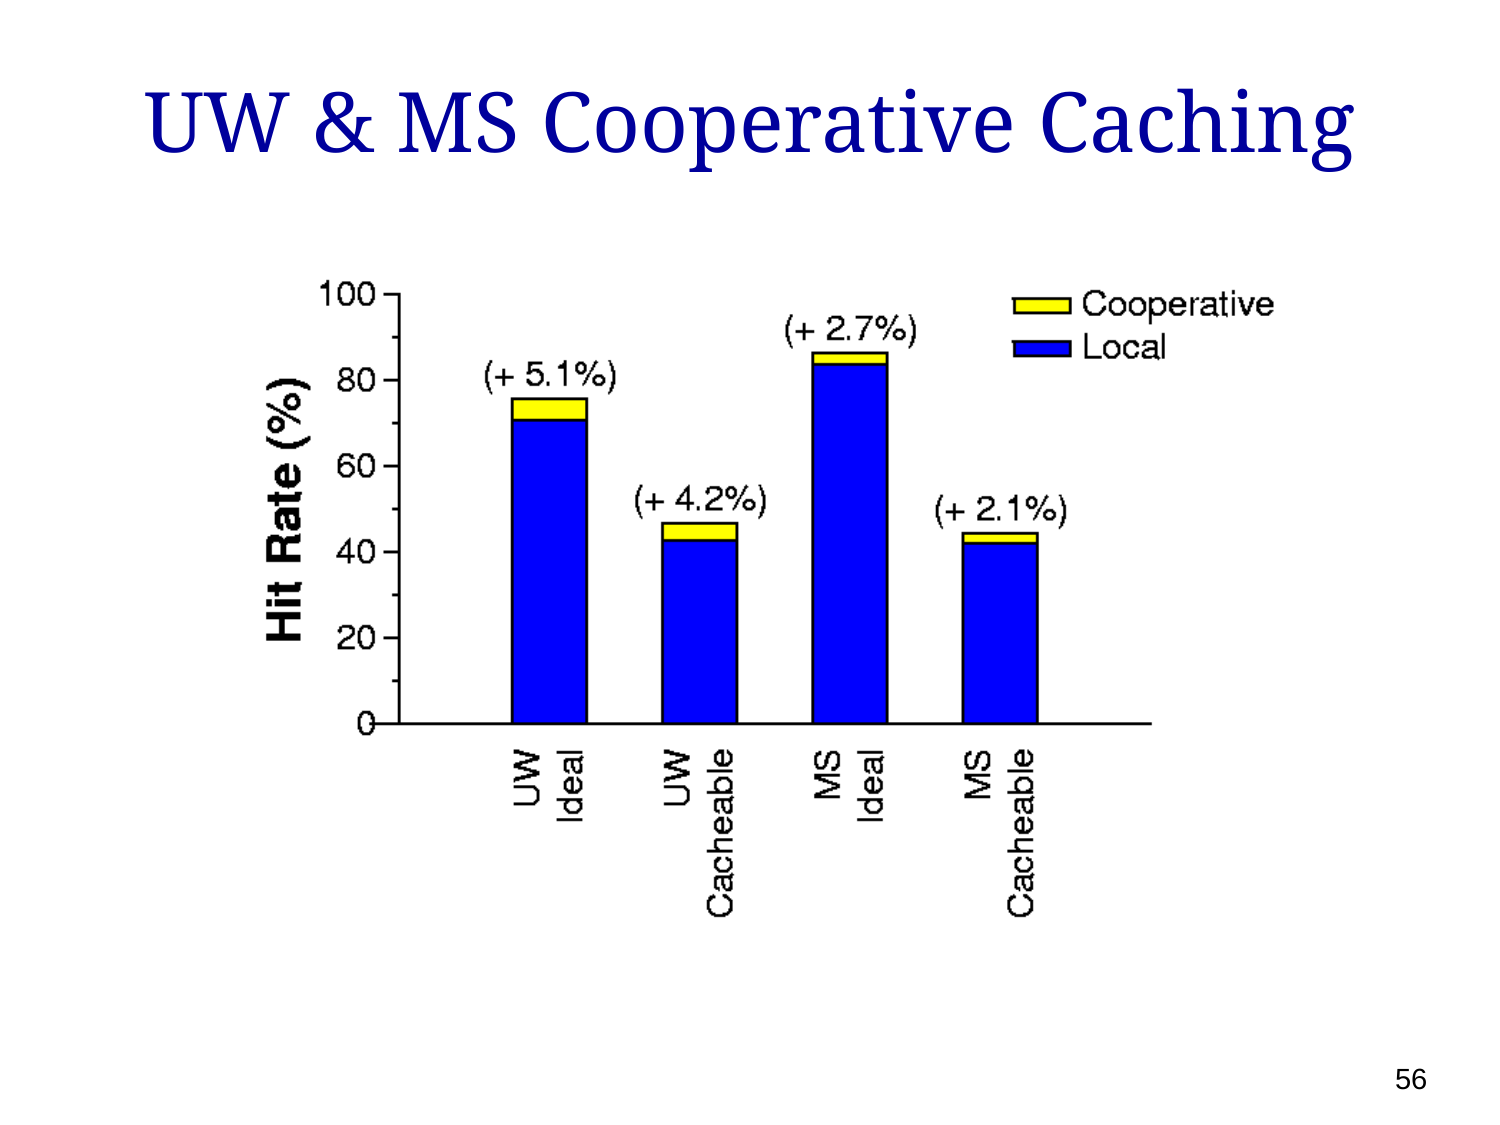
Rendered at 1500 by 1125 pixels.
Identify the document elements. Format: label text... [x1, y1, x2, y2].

picture [212, 253, 1288, 963]
slide_number 56 [1092, 1024, 1443, 1103]
title UW & MS Cooperative Caching [74, 47, 1426, 191]
